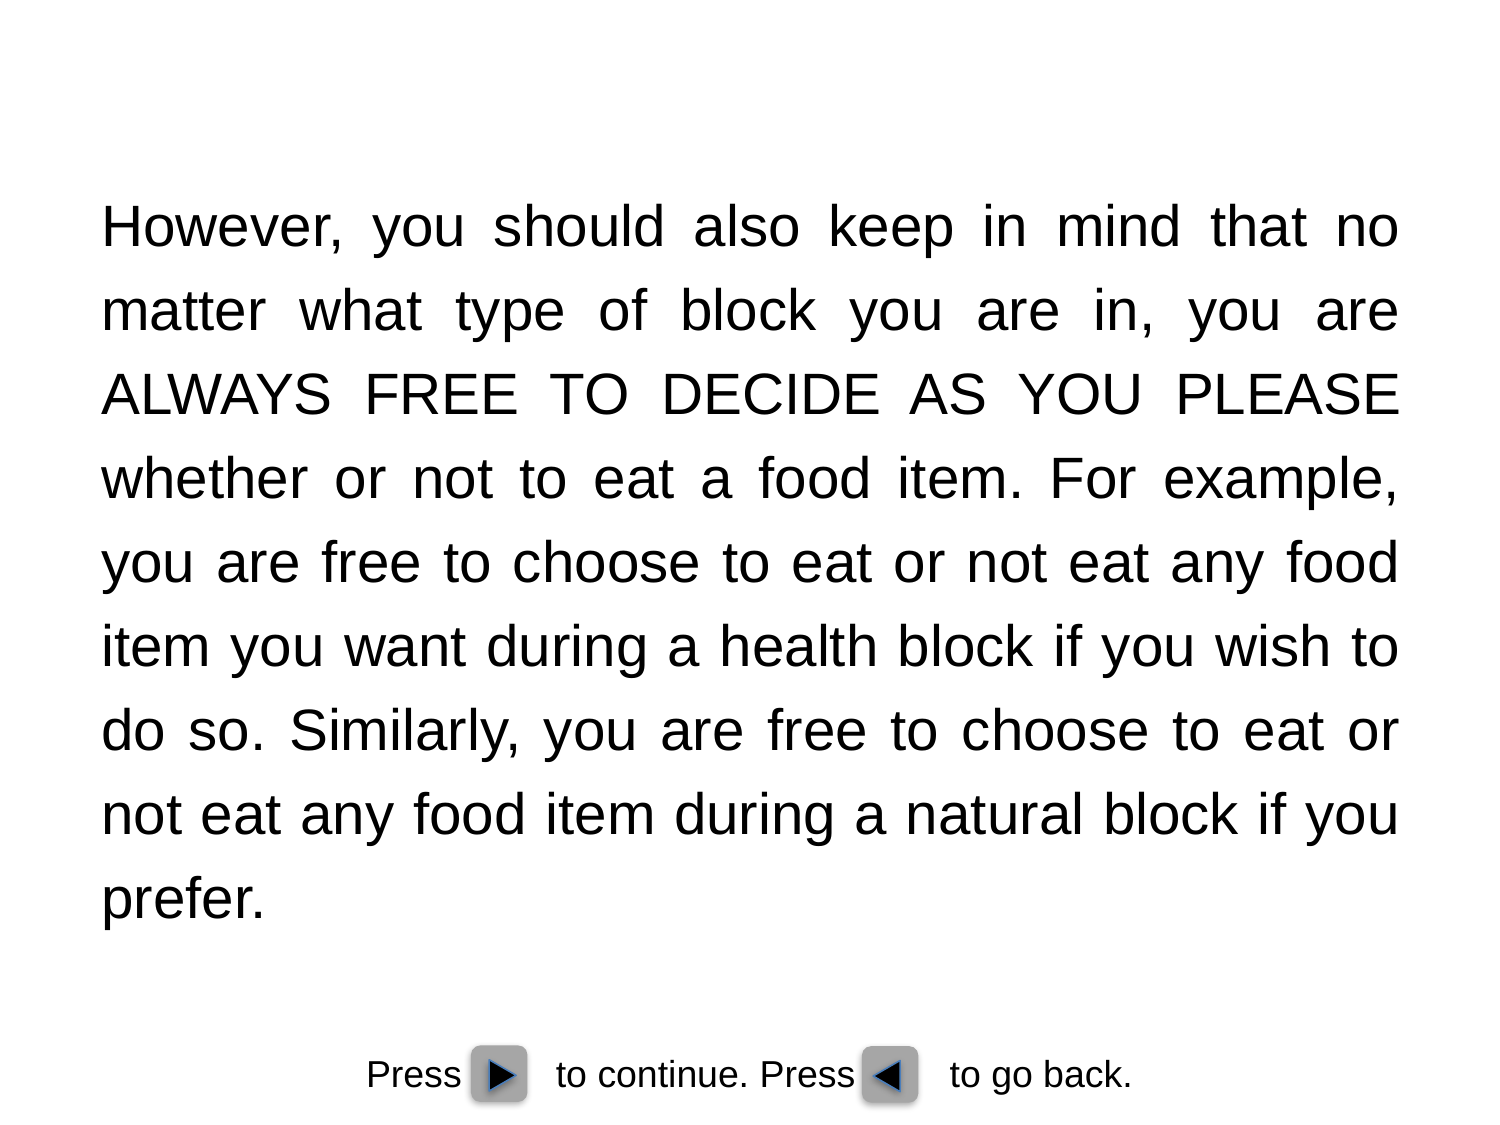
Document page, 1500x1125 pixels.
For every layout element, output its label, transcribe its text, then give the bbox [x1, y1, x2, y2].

text_box However, you should also keep in mind that no matter what type of block you are in, you are ALWAYS FREE TO DECIDE AS YOU PLEASE whether or not to eat a food item. For example, you are free to choose to eat or not eat any food item you want during a health block if you wish to do so. Similarly, you are free to choose to eat or not eat any food item during a natural block if you prefer. [86, 96, 1417, 1022]
